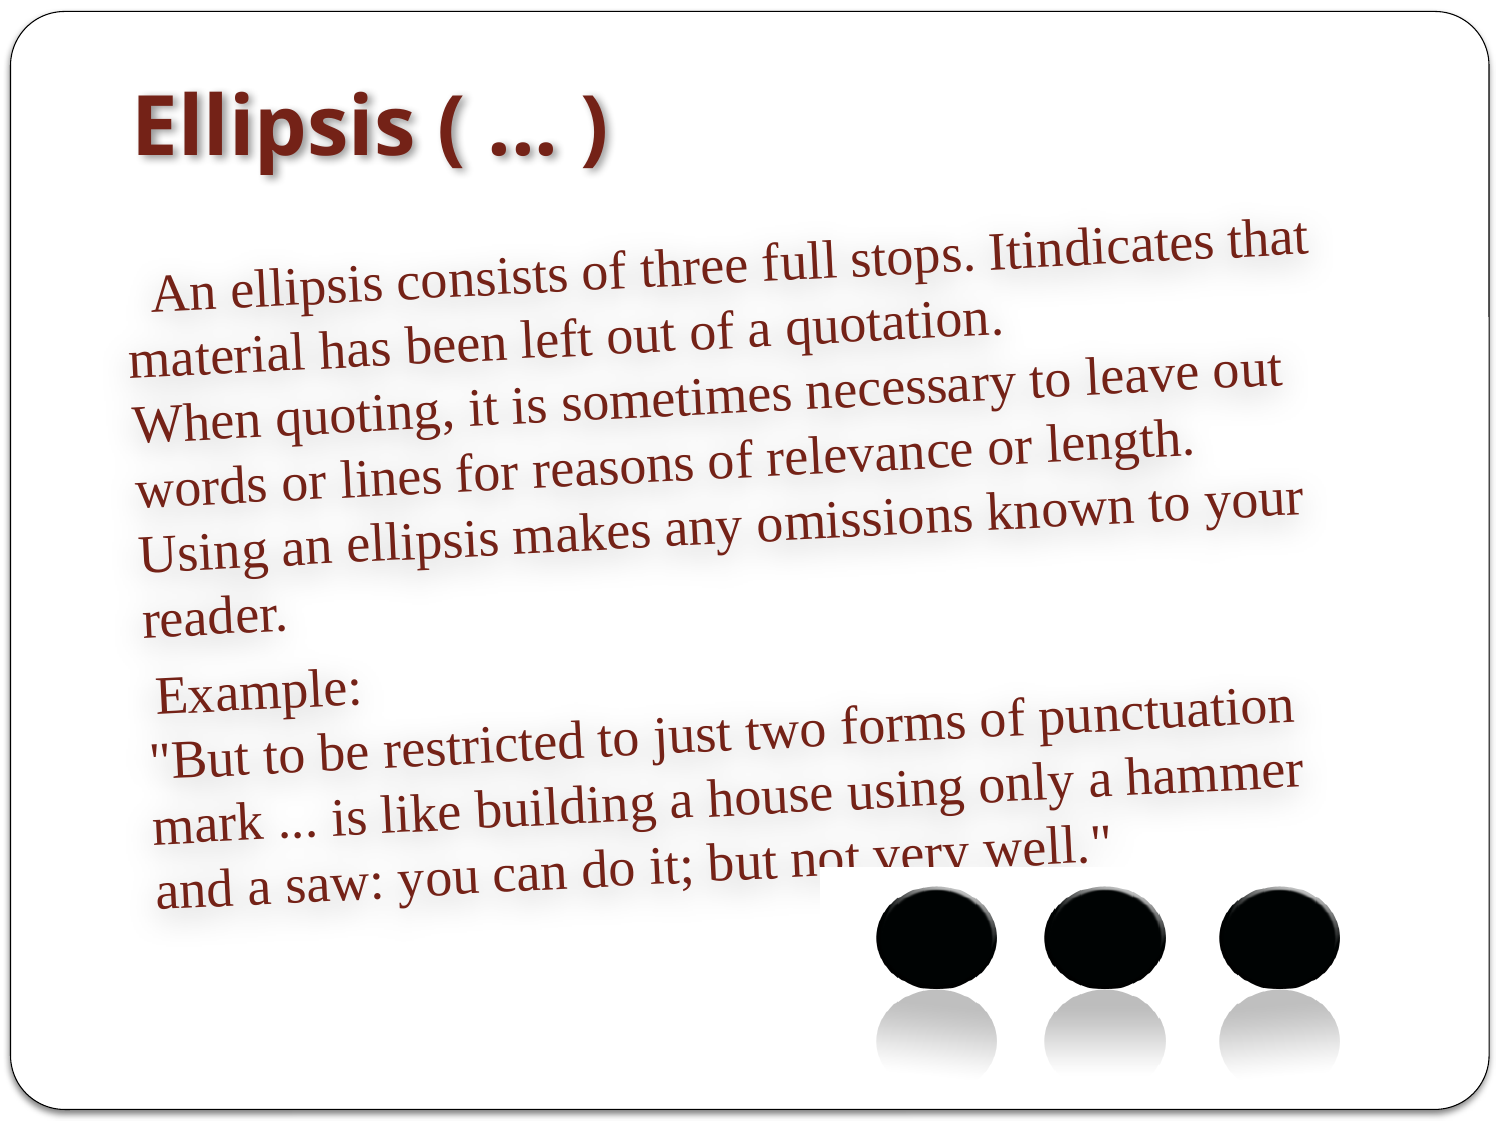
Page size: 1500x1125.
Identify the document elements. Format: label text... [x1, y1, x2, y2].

title Ellipsis ( ... ) [117, 0, 1393, 188]
list An ellipsis consists of three full stops. Itindicates that material has been left out of a quotation. When quoting, it is sometimes necessary to leave out words or lines for reasons of relevance or length. Using an ellipsis makes any omissions known to your reader. Example: "But to be restricted to just two forms of punctuation mark ... is like building a house using only a hammer and a saw: you can do it; but not very well." [63, 190, 1372, 1005]
picture [820, 866, 1395, 1095]
